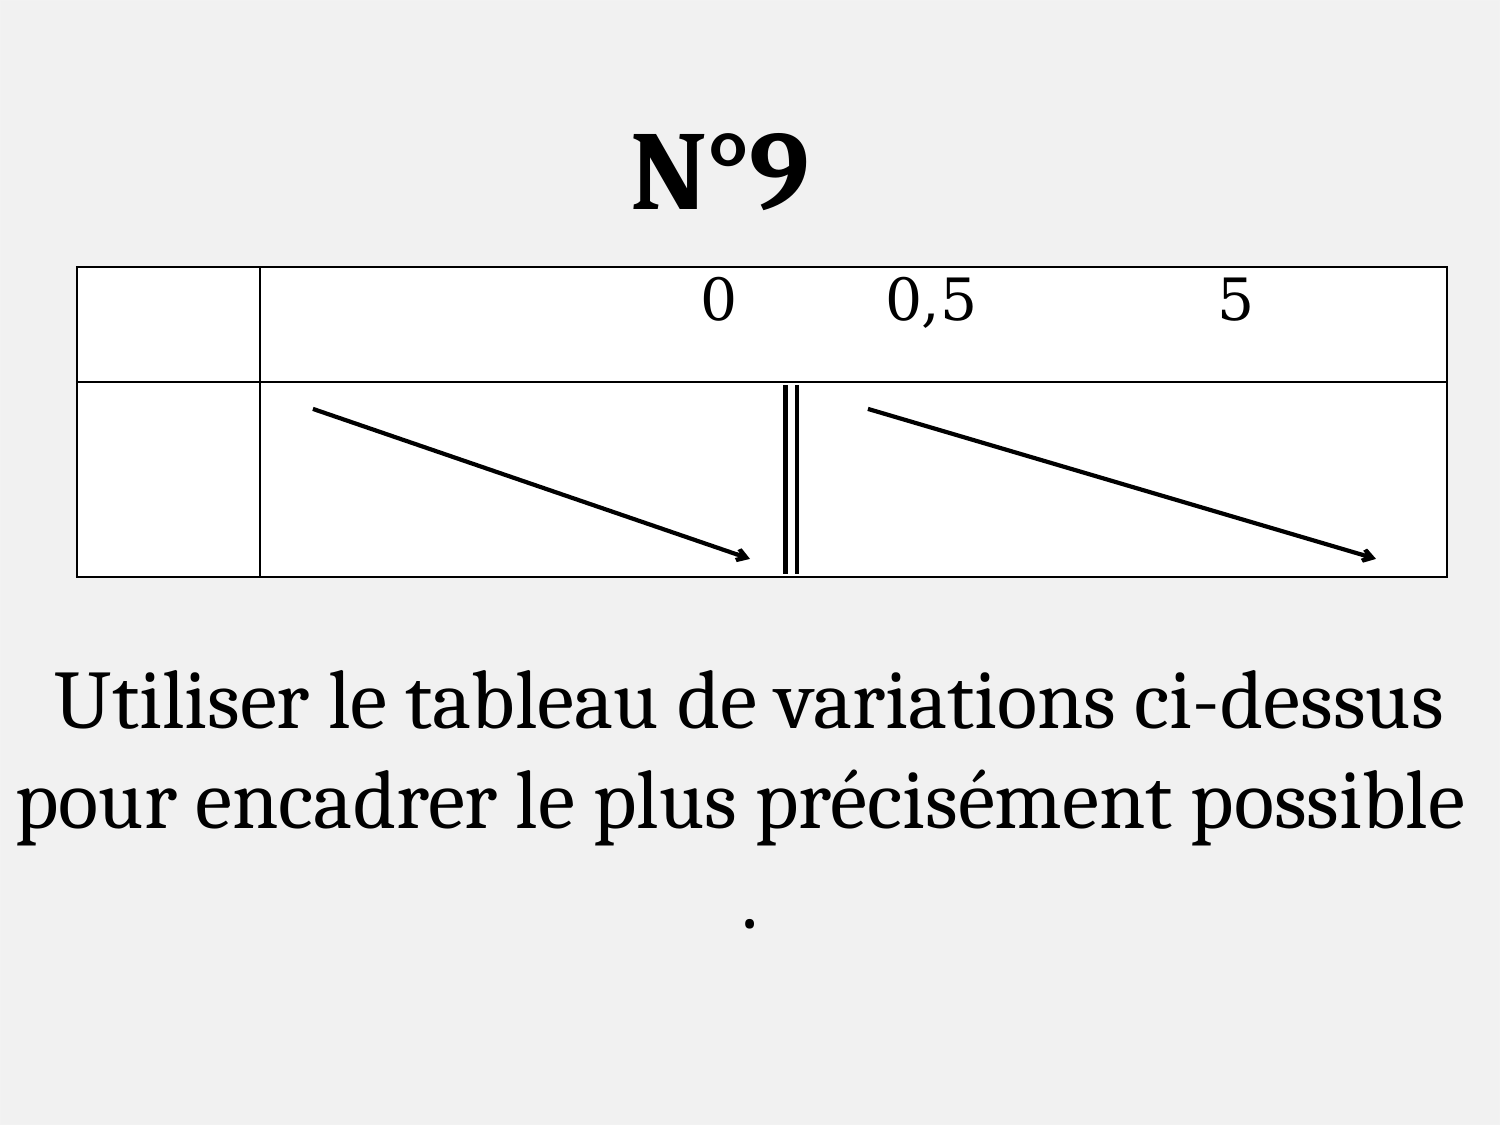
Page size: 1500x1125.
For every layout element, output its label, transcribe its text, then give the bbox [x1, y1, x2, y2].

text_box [312, 408, 751, 560]
text_box N°9 [615, 89, 825, 240]
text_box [867, 408, 1377, 560]
